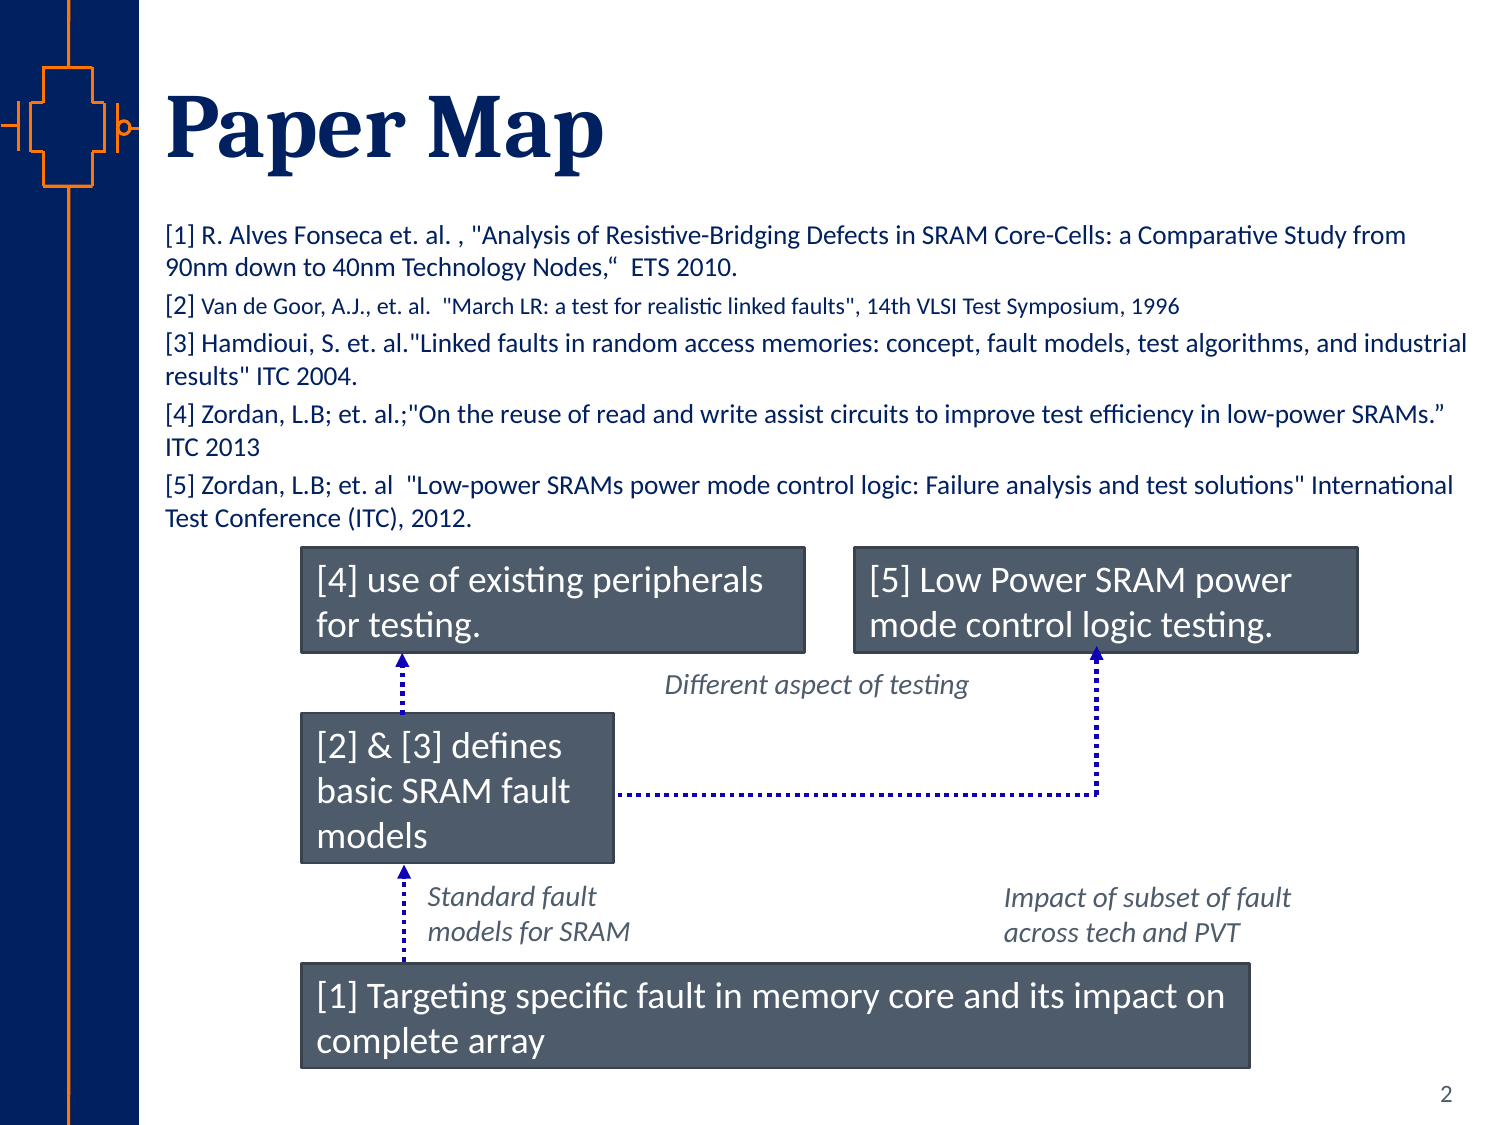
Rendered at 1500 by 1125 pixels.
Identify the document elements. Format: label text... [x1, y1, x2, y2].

text_box [1090, 645, 1103, 795]
slide_number 2 [1425, 1062, 1488, 1123]
text_box [397, 864, 411, 962]
text_box [1] Targeting specific fault in memory core and its impact on complete array [300, 962, 1251, 1069]
text_box [5] Low Power SRAM power mode control logic testing. [853, 546, 1359, 654]
list [1] R. Alves Fonseca et. al. , "Analysis of Resistive-Bridging Defects in SRAM Core-Cells: a Comparative Study from 90nm down to 40nm Technology Nodes,“ ETS 2010. [2] Van de Goor, A.J., et. al. "March LR: a test for realistic linked faults", 14th VLSI Test Symposium, 1996 [3] Hamdioui, S. et. al."Linked faults in random access memories: concept, fault models, test algorithms, and industrial results" ITC 2004. [4] Zordan, L.B; et. al.;"On the reuse of read and write assist circuits to improve test efficiency in low-power SRAMs.” ITC 2013 [5] Zordan, L.B; et. al "Low-power SRAMs power mode control logic: Failure analysis and test solutions" International Test Conference (ITC), 2012. [150, 209, 1488, 541]
text_box [2] & [3] defines basic SRAM fault models [300, 712, 615, 864]
text_box Standard fault models for SRAM [412, 870, 661, 955]
text_box [4] use of existing peripherals for testing. [300, 546, 806, 654]
text_box Impact of subset of fault across tech and PVT [989, 870, 1358, 956]
text_box [396, 652, 409, 715]
title Paper Map [150, 26, 1338, 184]
text_box Different aspect of testing [649, 657, 1065, 708]
